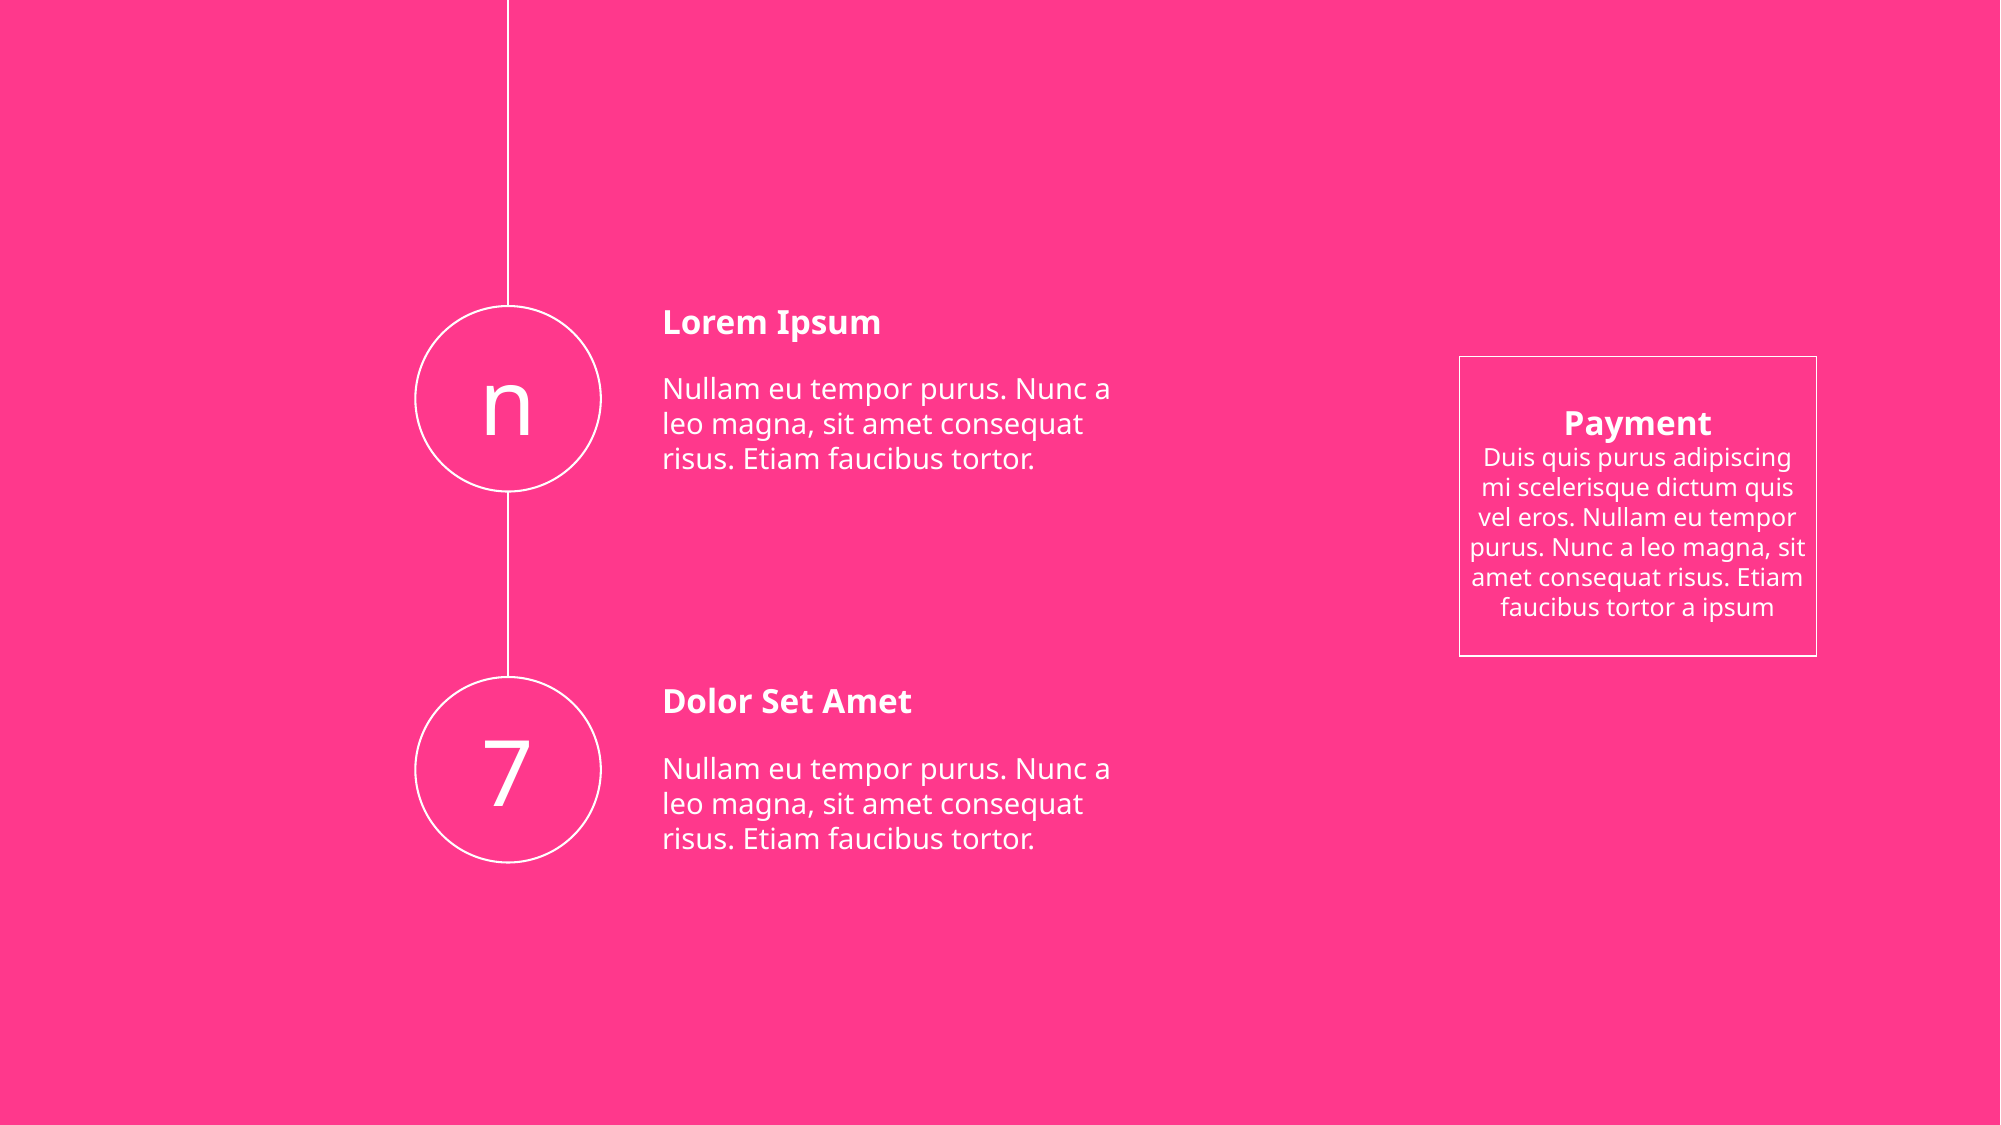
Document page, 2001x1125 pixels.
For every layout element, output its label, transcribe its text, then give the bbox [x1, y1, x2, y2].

text_box Lorem Ipsum Nullam eu tempor purus. Nunc a leo magna, sit amet consequat risus. Etiam faucibus tortor. [652, 295, 1135, 481]
text_box n [414, 304, 602, 493]
text_box Dolor Set Amet Nullam eu tempor purus. Nunc a leo magna, sit amet consequat risus. Etiam faucibus tortor. [652, 675, 1135, 861]
text_box Payment Duis quis purus adipiscing mi scelerisque dictum quis vel eros. Nullam eu tempor purus. Nunc a leo magna, sit amet consequat risus. Etiam faucibus tortor a ipsum [1459, 356, 1817, 657]
text_box 7 [414, 675, 602, 864]
